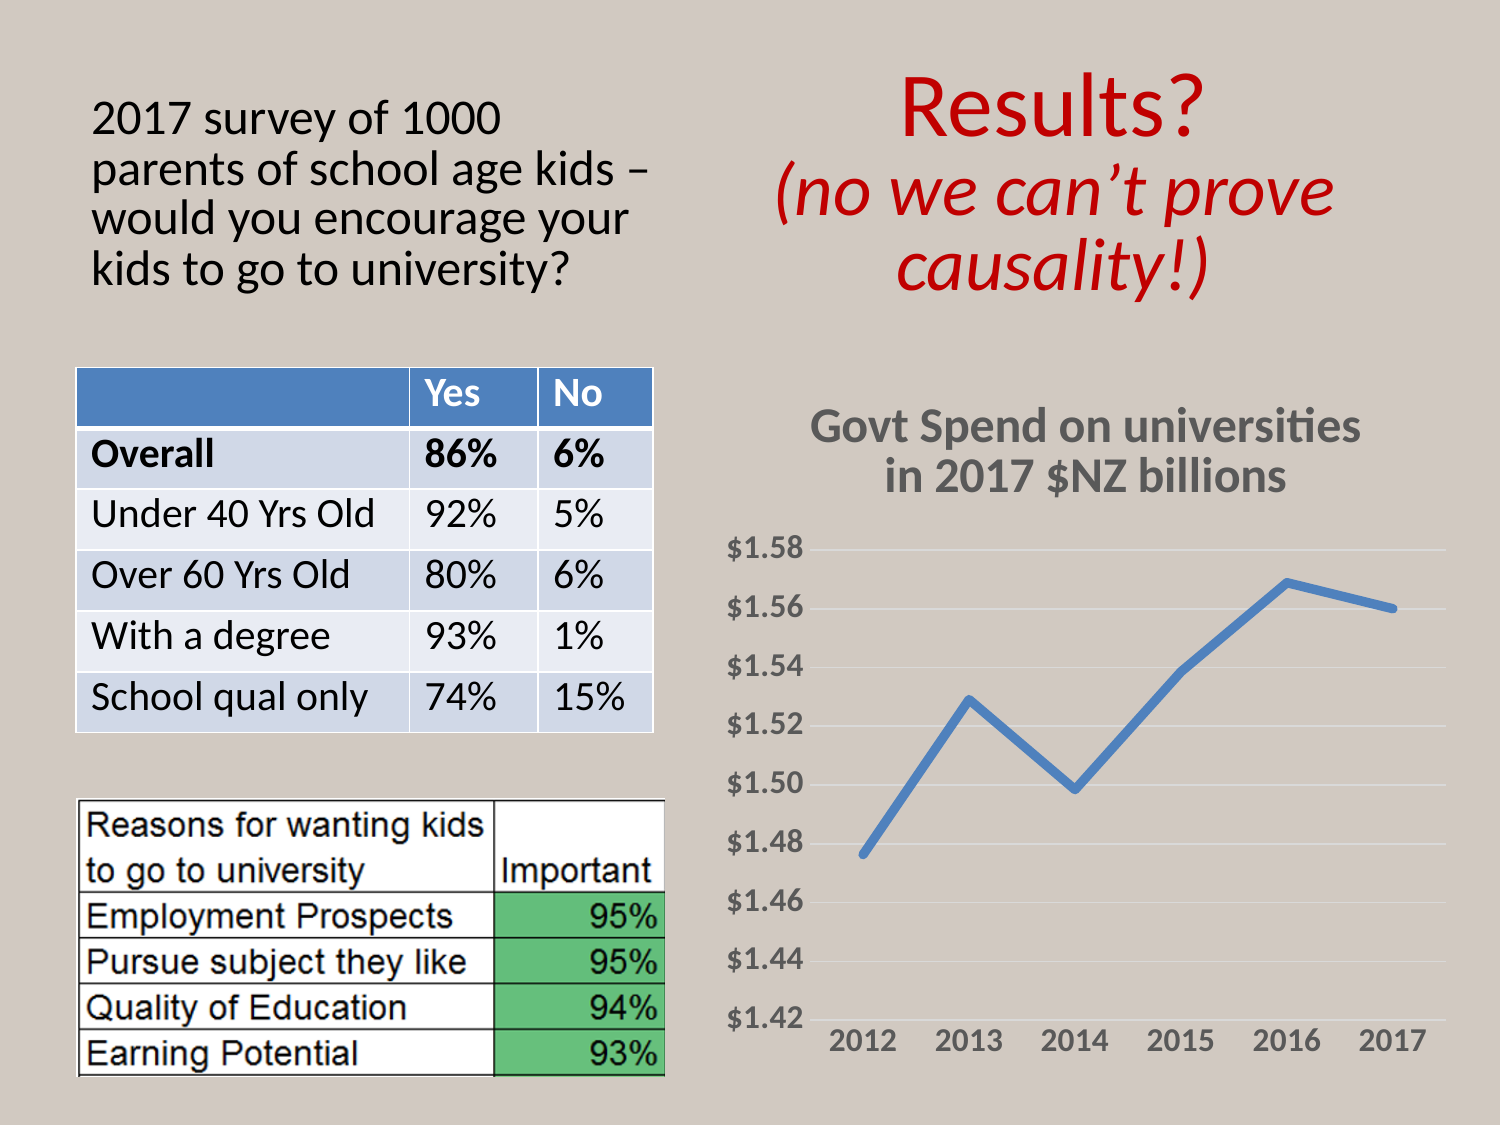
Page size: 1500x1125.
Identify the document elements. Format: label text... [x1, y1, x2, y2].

chart [710, 367, 1462, 1074]
table_cell 86% [410, 431, 537, 488]
table_cell 15% [539, 673, 652, 732]
text_box 2017 survey of 1000 parents of school age kids – would you encourage your kids to go to university? [76, 90, 680, 353]
table_cell 93% [410, 612, 537, 671]
table_cell 1% [539, 612, 652, 671]
table_cell School qual only [77, 673, 409, 732]
table_cell Under 40 Yrs Old [77, 490, 409, 549]
table_header [77, 368, 409, 426]
text_box Results? (no we can’t prove causality!) [710, 59, 1397, 366]
table_header No [539, 368, 652, 426]
table_header Yes [410, 368, 537, 426]
table_cell 5% [539, 490, 652, 549]
picture [76, 797, 665, 1078]
table_cell 6% [539, 551, 652, 610]
table_cell 6% [539, 431, 652, 488]
table_cell Over 60 Yrs Old [77, 551, 409, 610]
table_cell 92% [410, 490, 537, 549]
table_cell Overall [77, 431, 409, 488]
table_cell 74% [410, 673, 537, 732]
table_cell 80% [410, 551, 537, 610]
table_cell With a degree [77, 612, 409, 671]
